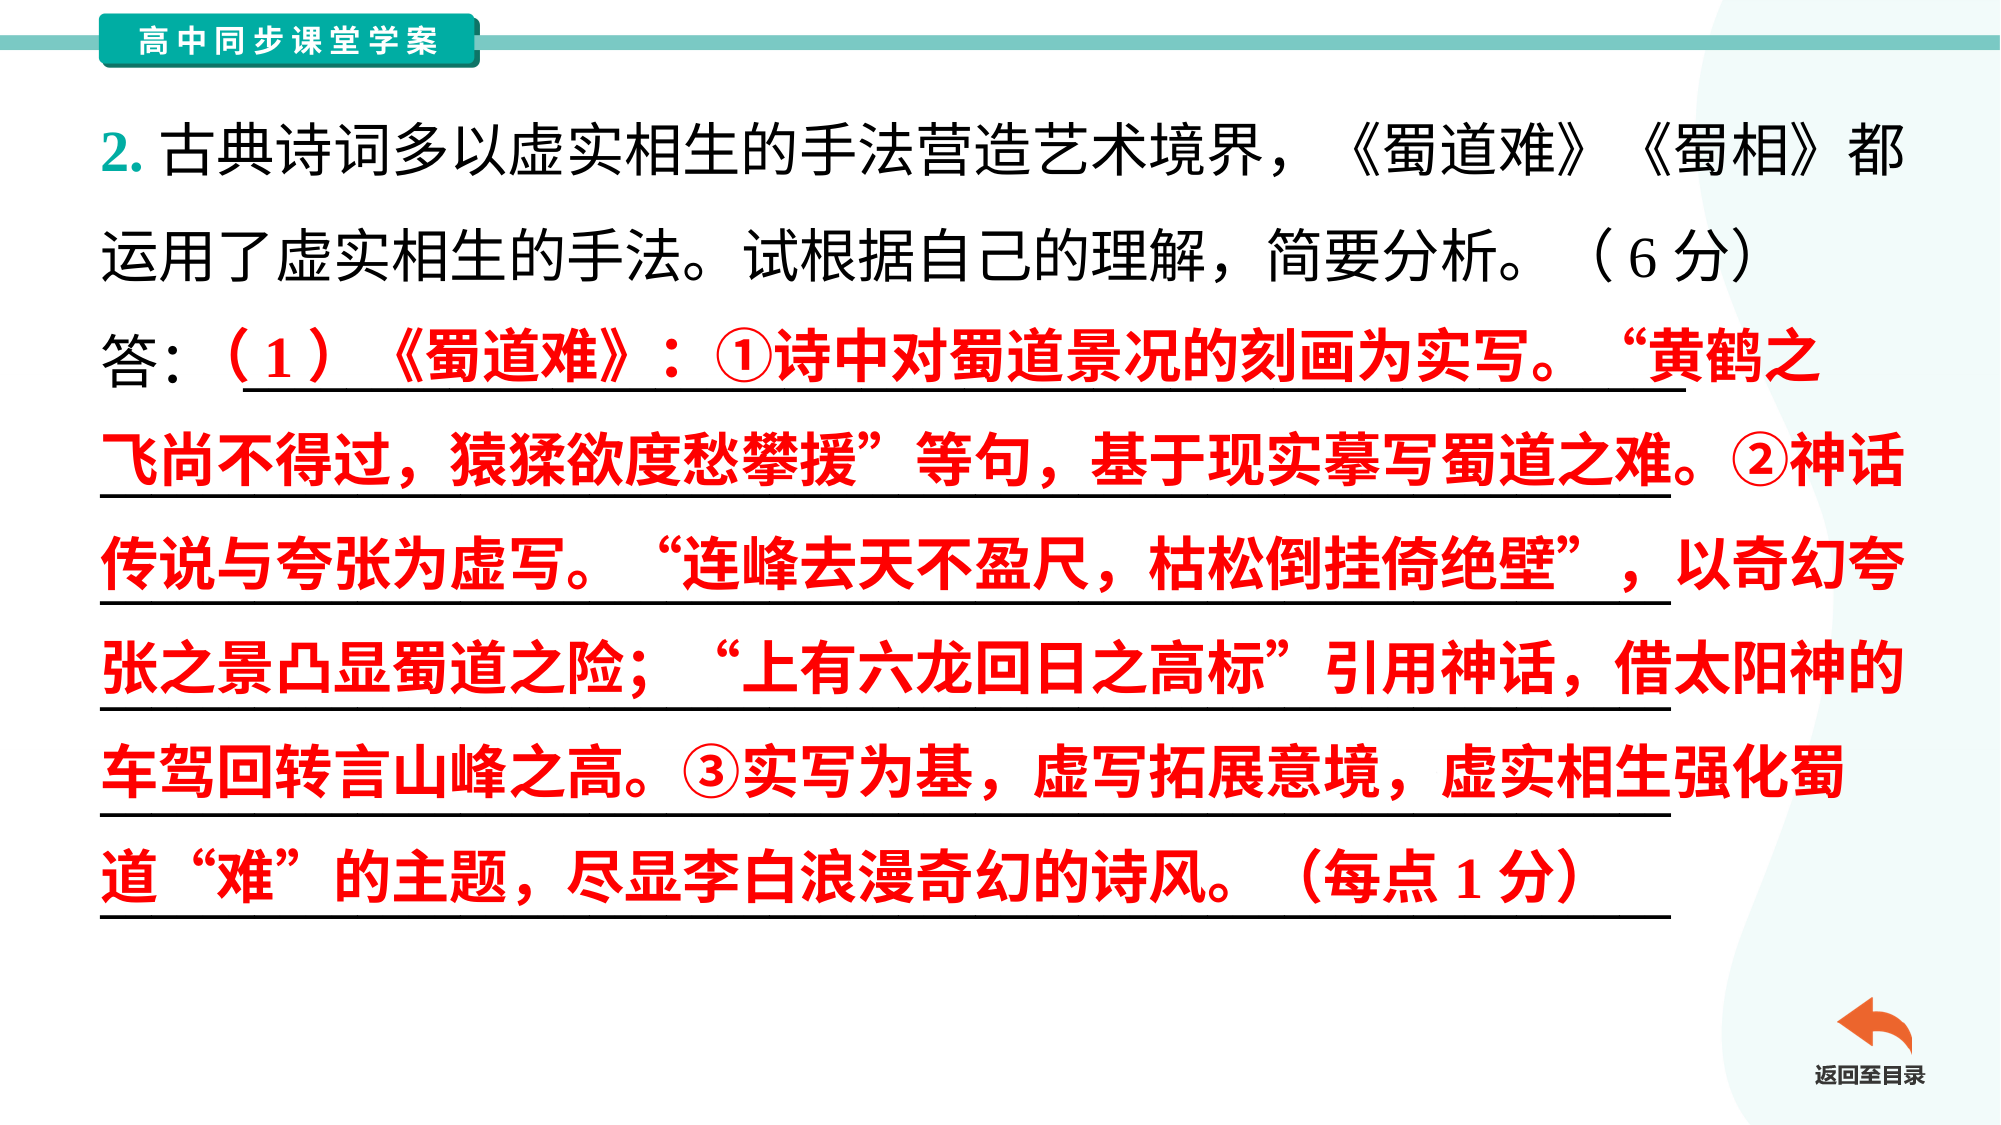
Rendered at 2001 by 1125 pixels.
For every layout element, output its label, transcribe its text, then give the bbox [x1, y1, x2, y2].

text_box 2.古典诗词多以虚实相生的手法营造艺术境界，《蜀道难》《蜀相》都 运用了虚实相生的手法。试根据自己的理解，简要分析。（6分） 答： ________________________________________________________ _____________________________________________________________ _____________________________________________________________ _____________________________________________________________ _____________________________________________________________ _____________________________________________________________ [100, 76, 1899, 284]
picture [0, 0, 2000, 1125]
text_box （1）《蜀道难》：①诗中对蜀道景况的刻画为实写。“黄鹤之 飞尚不得过，猿猱欲度愁攀援”等句，基于现实摹写蜀道之难。②神话 传说与夸张为虚写。“连峰去天不盈尺，枯松倒挂倚绝壁”，以奇幻夸 张之景凸显蜀道之险；“上有六龙回日之高标”引用神话，借太阳神的 车驾回转言山峰之高。③实写为基，虚写拓展意境，虚实相生强化蜀 道“难”的主题，尽显李白浪漫奇幻的诗风。（每点1分） [100, 284, 1899, 910]
